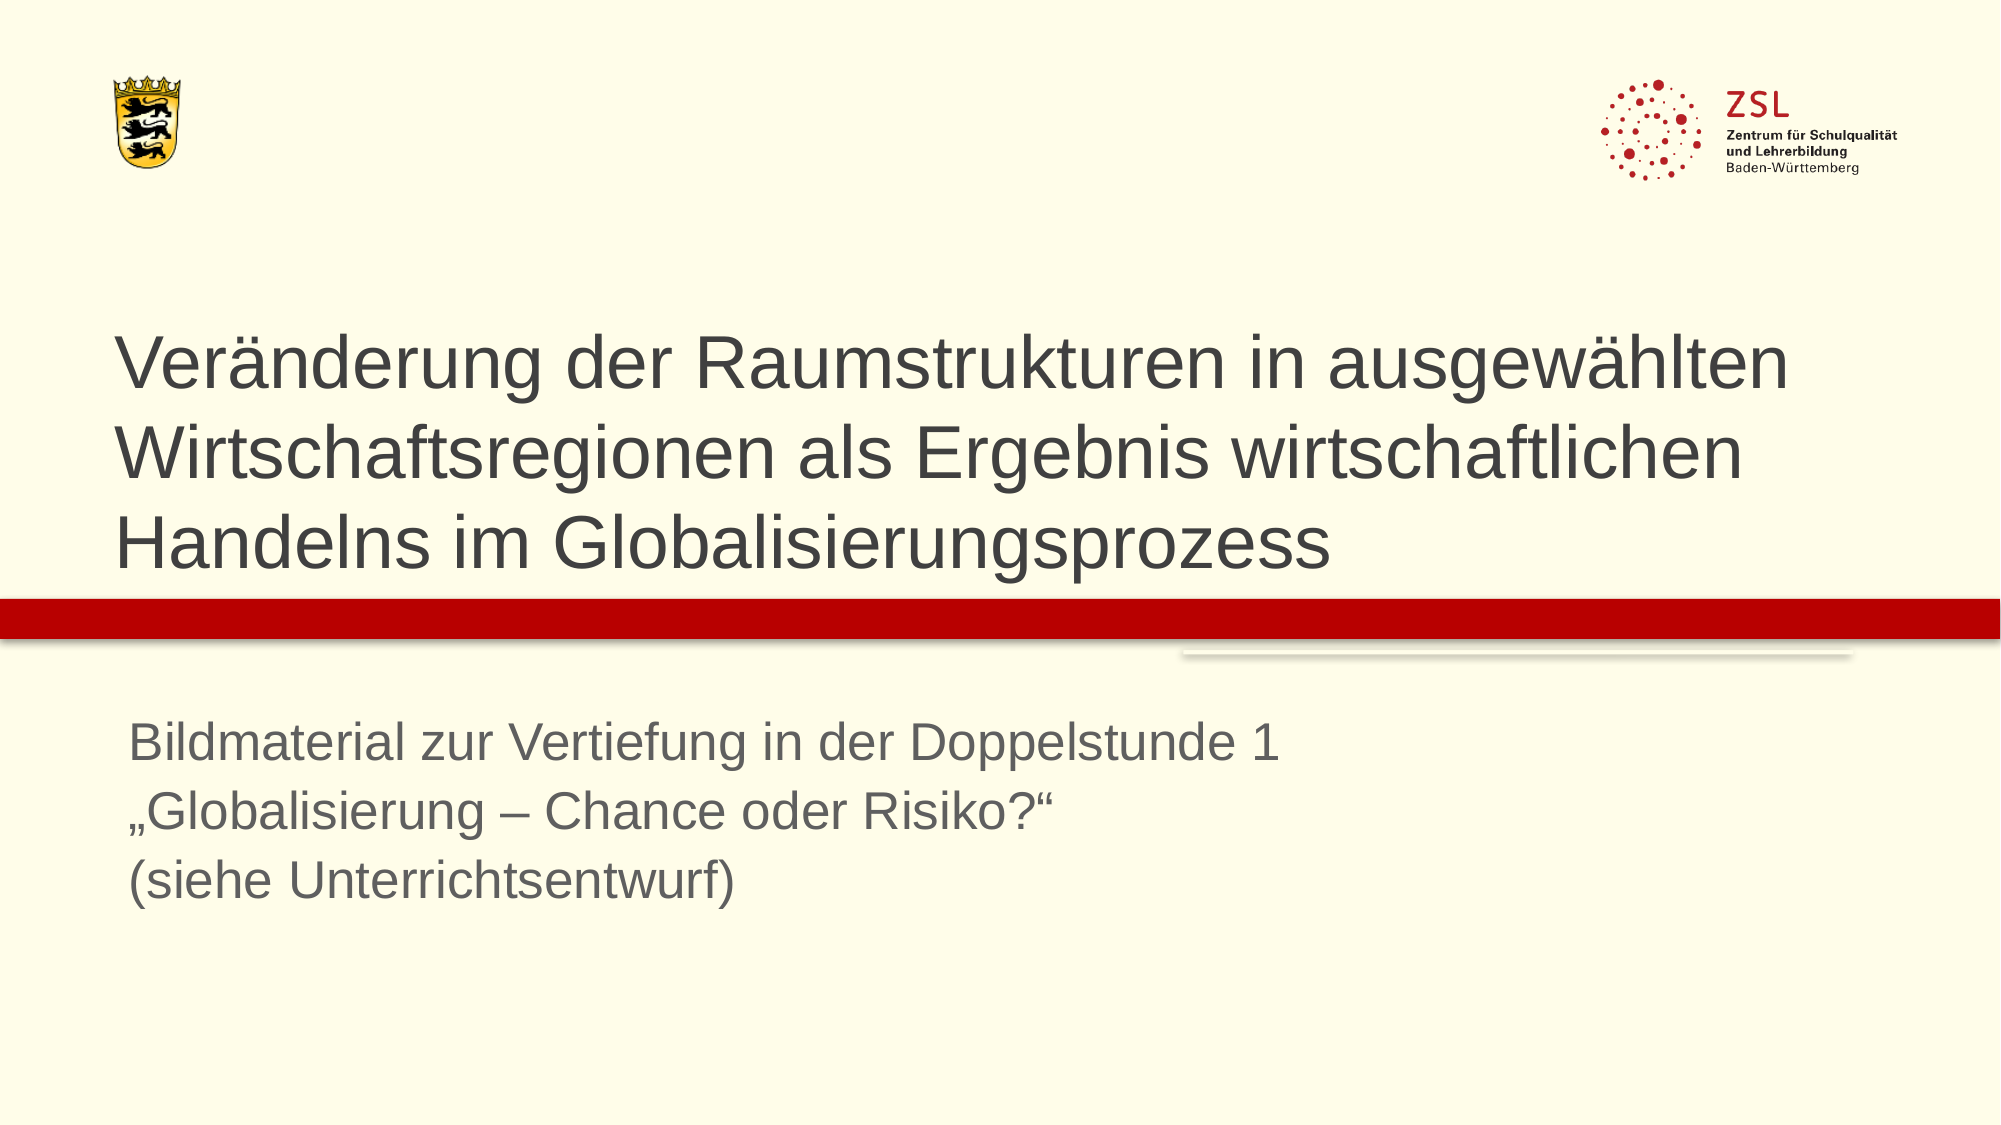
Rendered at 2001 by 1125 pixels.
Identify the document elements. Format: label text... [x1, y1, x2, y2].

picture [111, 73, 184, 172]
subtitle Bildmaterial zur Vertiefung in der Doppelstunde 1 „Globalisierung – Chance oder Risiko?“ (siehe Unterrichtsentwurf) [104, 639, 1880, 918]
title Veränderung der Raumstrukturen in ausgewählten Wirtschaftsregionen als Ergebnis wirtschaftlichen Handelns im Globalisierungsprozess [99, 290, 1923, 591]
